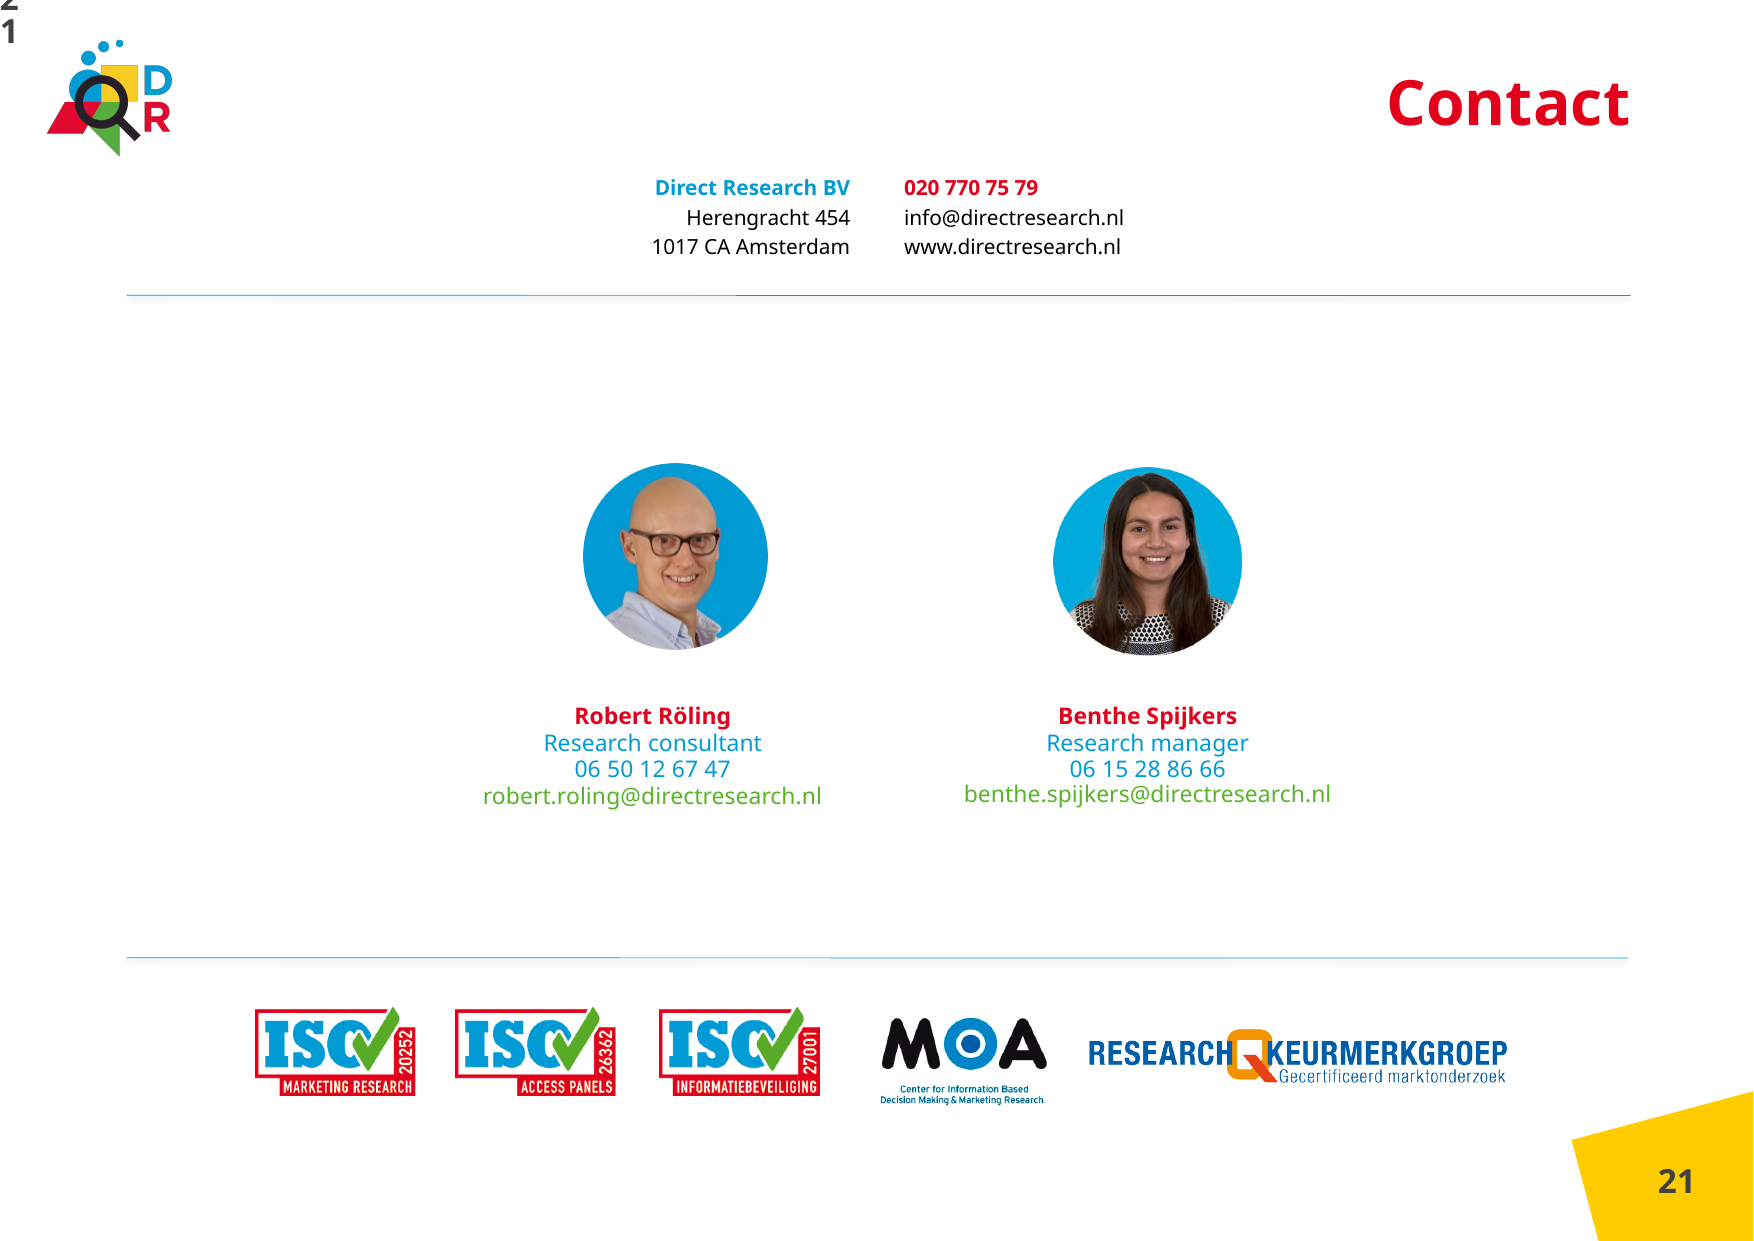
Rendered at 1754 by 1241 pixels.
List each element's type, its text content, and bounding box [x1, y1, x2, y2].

picture [242, 1007, 427, 1096]
text_box Contact [387, 63, 1631, 139]
picture [876, 1008, 1047, 1108]
text_box Robert Röling Research consultant 06 50 12 67 47 robert.roling@directresearch.nl [439, 701, 866, 810]
picture [581, 457, 771, 654]
picture [1053, 473, 1243, 656]
picture [1088, 1029, 1507, 1083]
picture [1053, 467, 1136, 550]
picture [45, 38, 175, 160]
text_box Direct Research BV Herengracht 454 1017 CA Amsterdam [591, 170, 851, 259]
picture [442, 1007, 627, 1096]
picture [1159, 467, 1243, 557]
picture [646, 1007, 831, 1096]
text_box Benthe Spijkers Research manager 06 15 28 86 66 benthe.spijkers@directresearch.nl [934, 701, 1361, 808]
slide_number 21 [1625, 1149, 1716, 1217]
text_box 020 770 75 79 info@directresearch.nl www.directresearch.nl [904, 170, 1163, 259]
